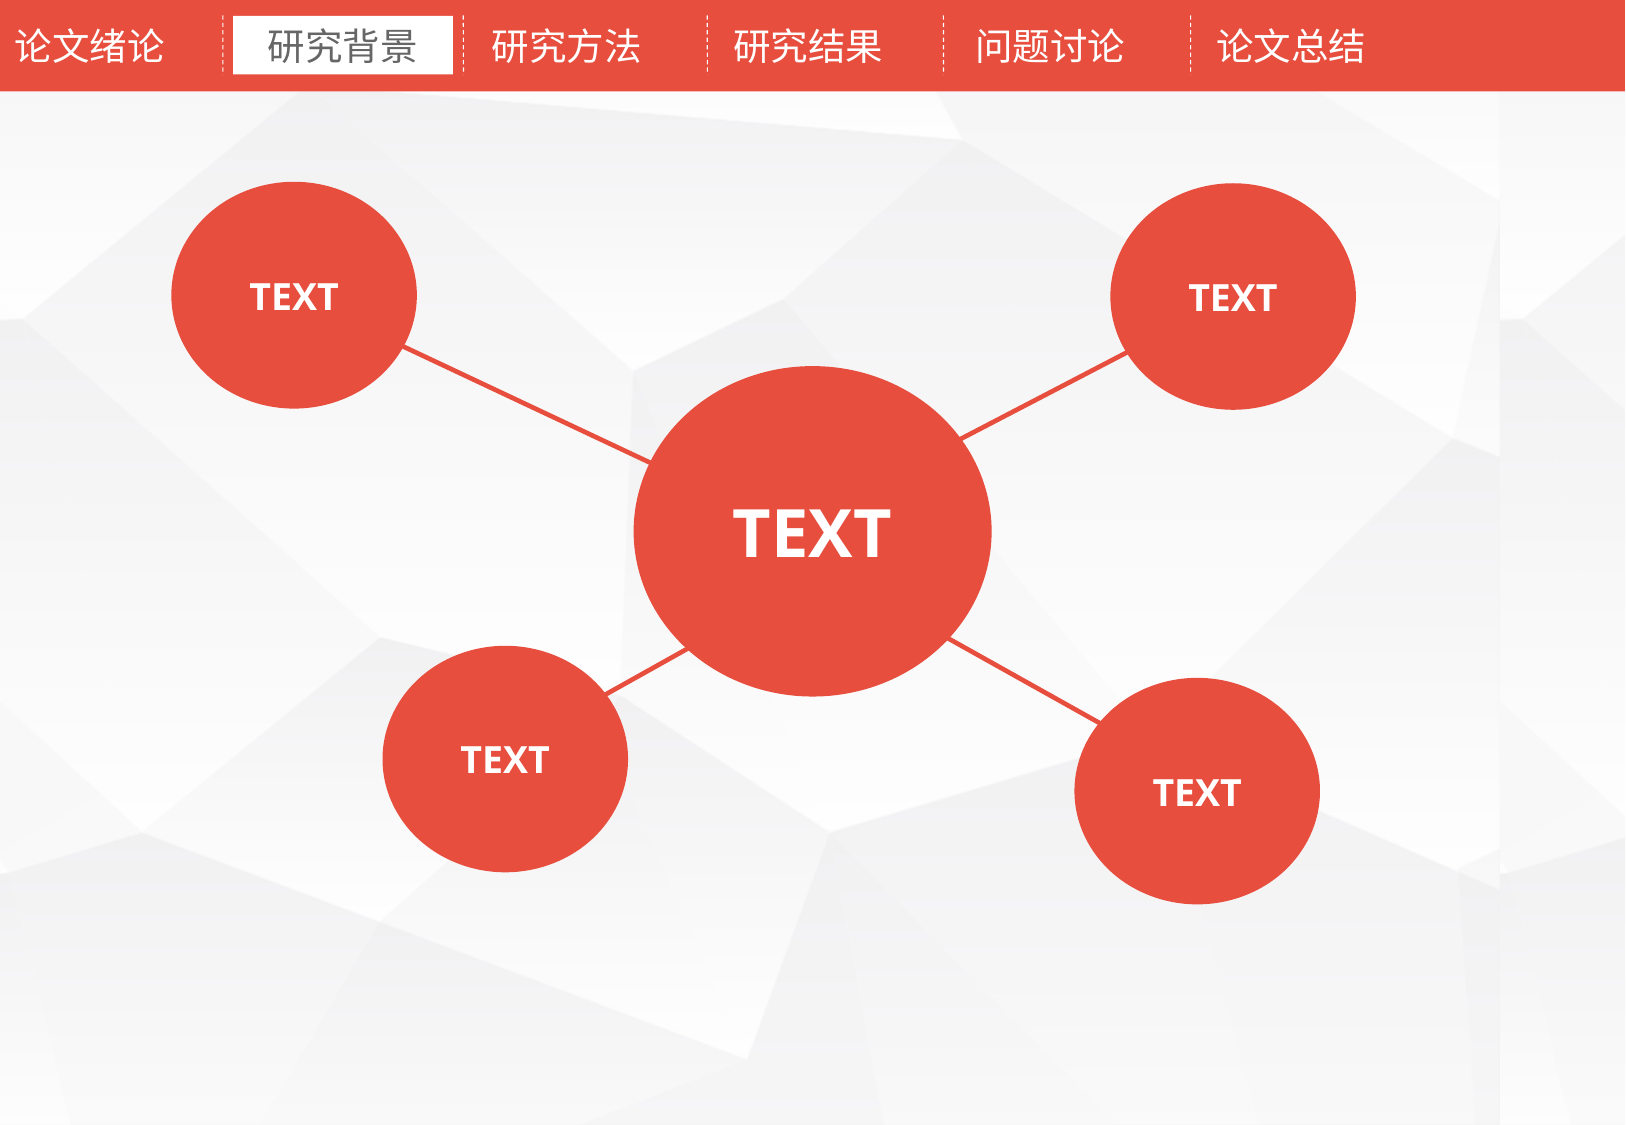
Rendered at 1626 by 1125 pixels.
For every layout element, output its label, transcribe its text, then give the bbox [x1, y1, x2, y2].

text_box 论文绪论 [0, 15, 228, 76]
text_box TEXT [171, 181, 417, 409]
text_box TEXT [1074, 677, 1321, 905]
picture [0, 0, 1626, 1125]
text_box [0, 0, 1625, 92]
text_box 研究方法 [477, 15, 708, 76]
text_box TEXT [382, 645, 629, 873]
text_box 论文总结 [1201, 15, 1432, 76]
text_box 问题讨论 [960, 15, 1191, 76]
text_box TEXT [633, 366, 992, 697]
text_box 研究结果 [718, 15, 949, 76]
text_box 研究背景 [231, 15, 455, 76]
text_box TEXT [1110, 183, 1356, 410]
